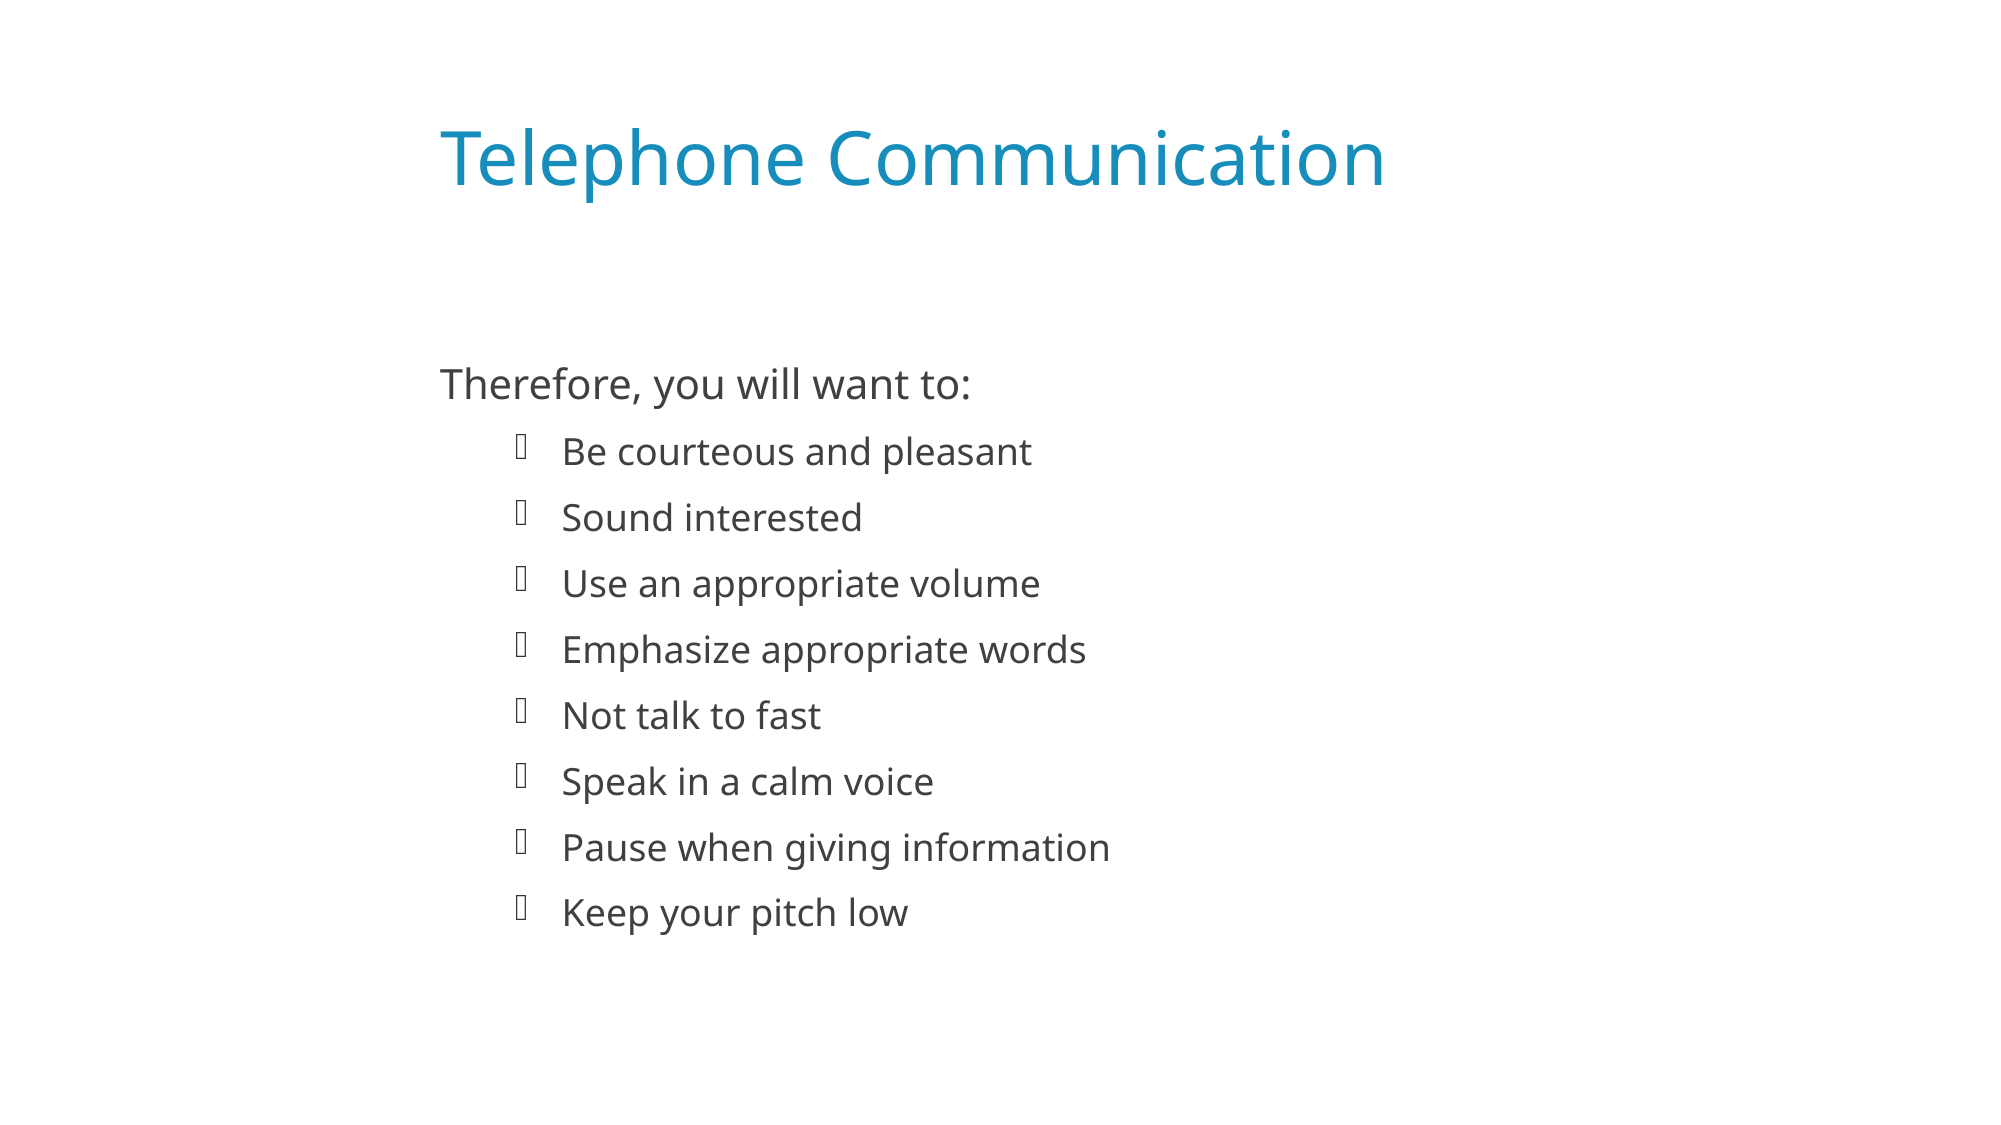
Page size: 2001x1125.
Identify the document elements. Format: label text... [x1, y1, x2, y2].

title Telephone Communication [425, 102, 1888, 313]
list Therefore, you will want to: Be courteous and pleasant Sound interested Use an appropriate volume Emphasize appropriate words Not talk to fast Speak in a calm voice Pause when giving information Keep your pitch low [424, 350, 1888, 1074]
